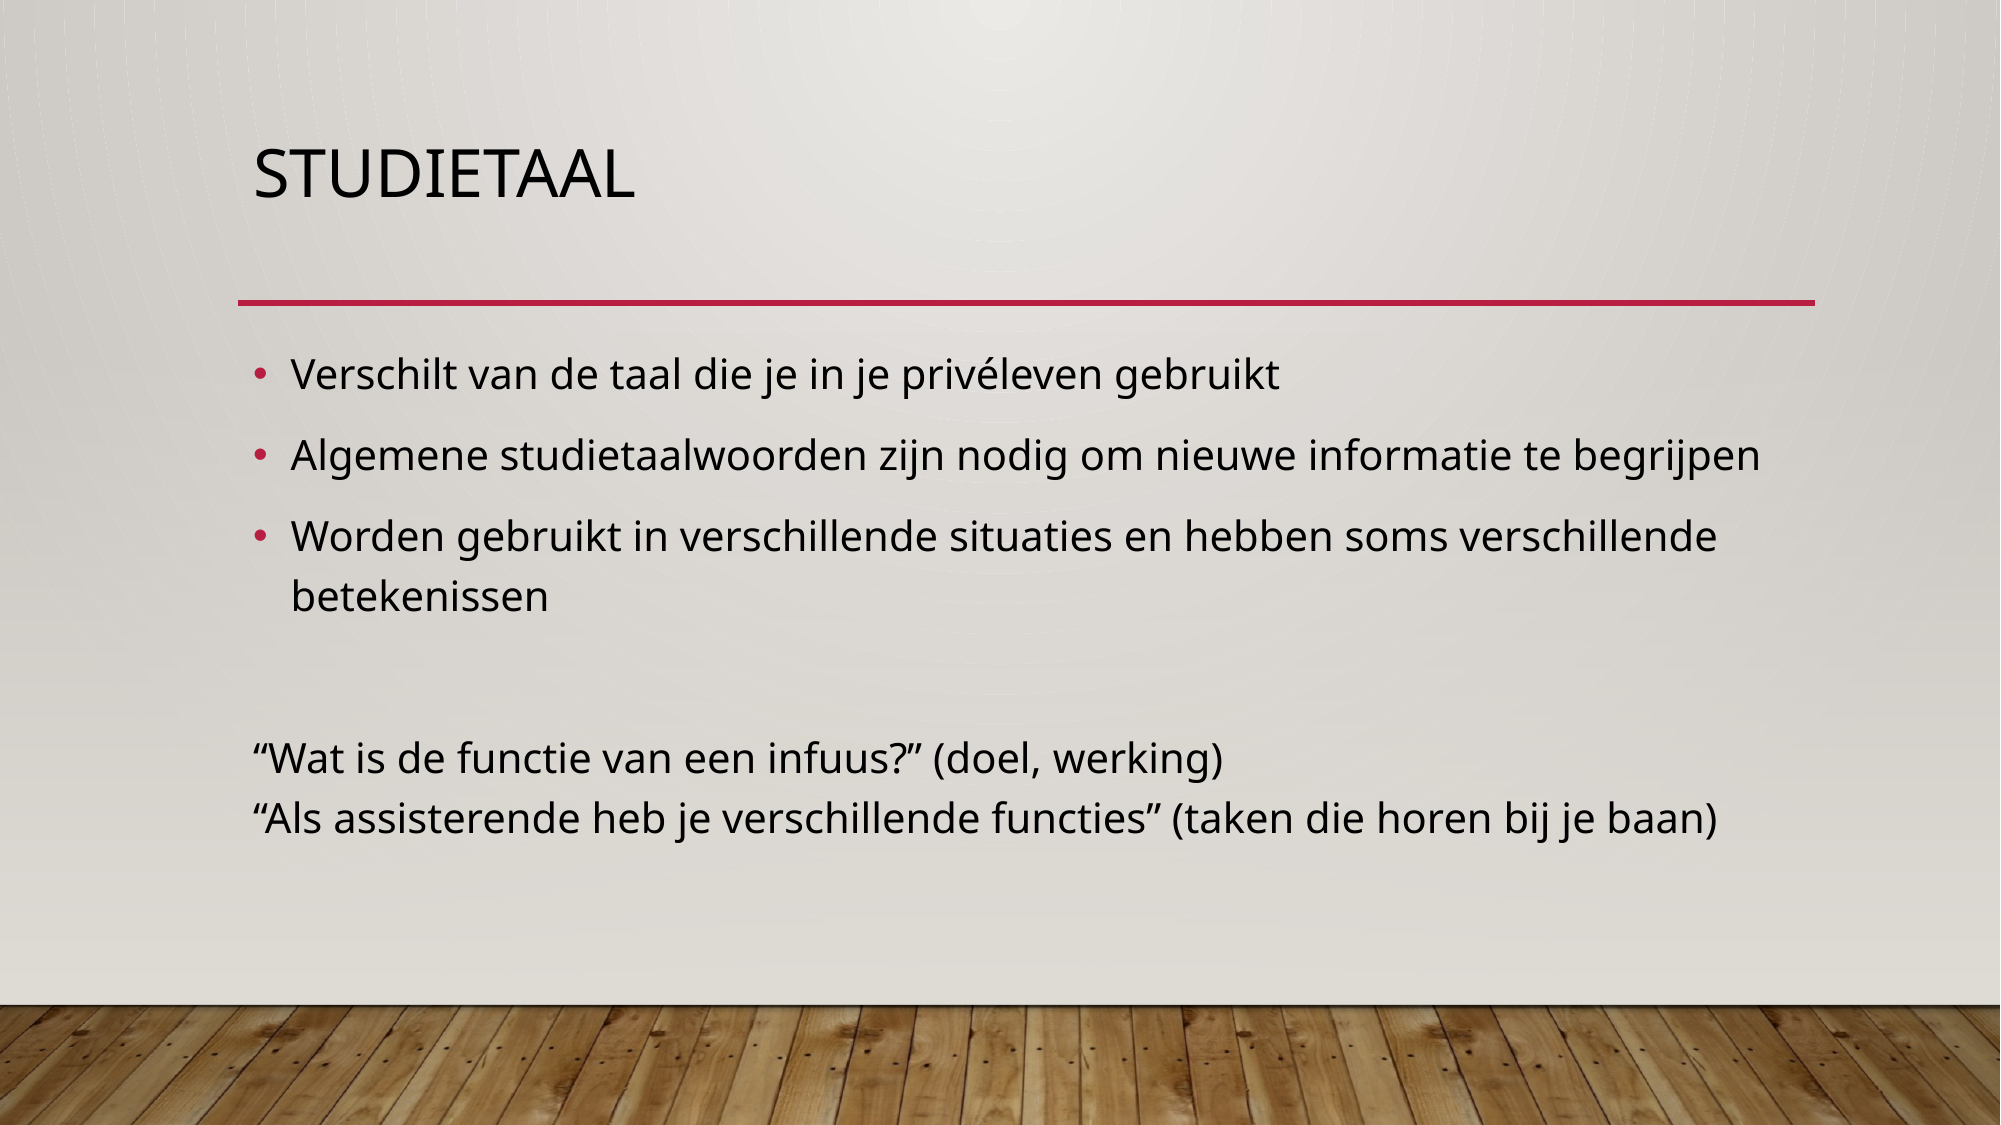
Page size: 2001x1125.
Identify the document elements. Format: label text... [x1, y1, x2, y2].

picture [0, 1005, 2000, 1125]
title studietaal [238, 131, 1814, 305]
list Verschilt van de taal die je in je privéleven gebruikt Algemene studietaalwoorden zijn nodig om nieuwe informatie te begrijpen Worden gebruikt in verschillende situaties en hebben soms verschillende betekenissen “Wat is de functie van een infuus?” (doel, werking) “Als assisterende heb je verschillende functies” (taken die horen bij je baan) [238, 330, 1814, 897]
